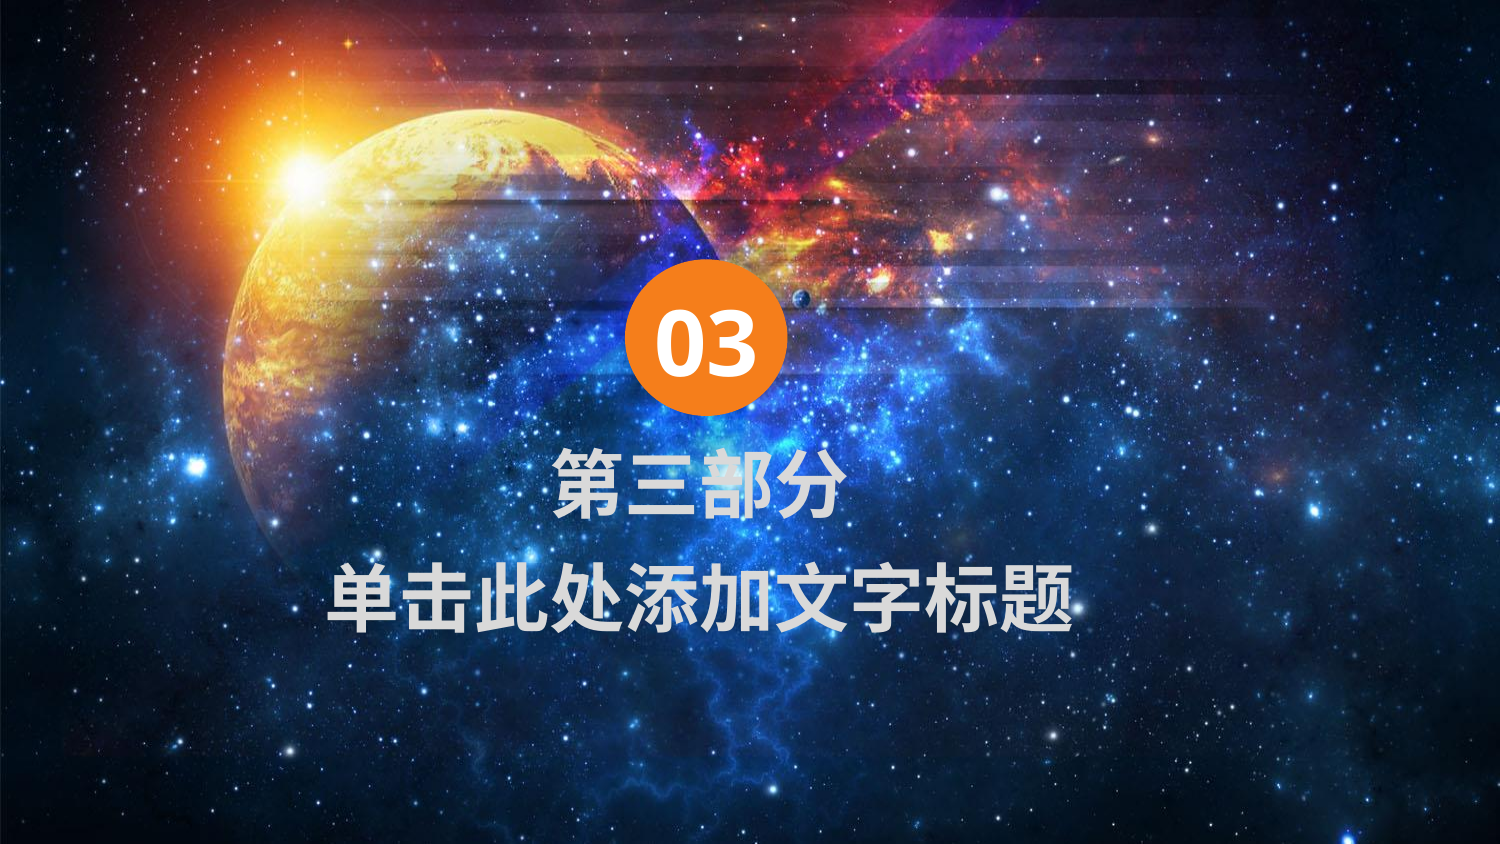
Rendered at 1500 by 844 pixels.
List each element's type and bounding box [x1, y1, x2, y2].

text_box [624, 259, 788, 417]
picture [0, 0, 1500, 844]
